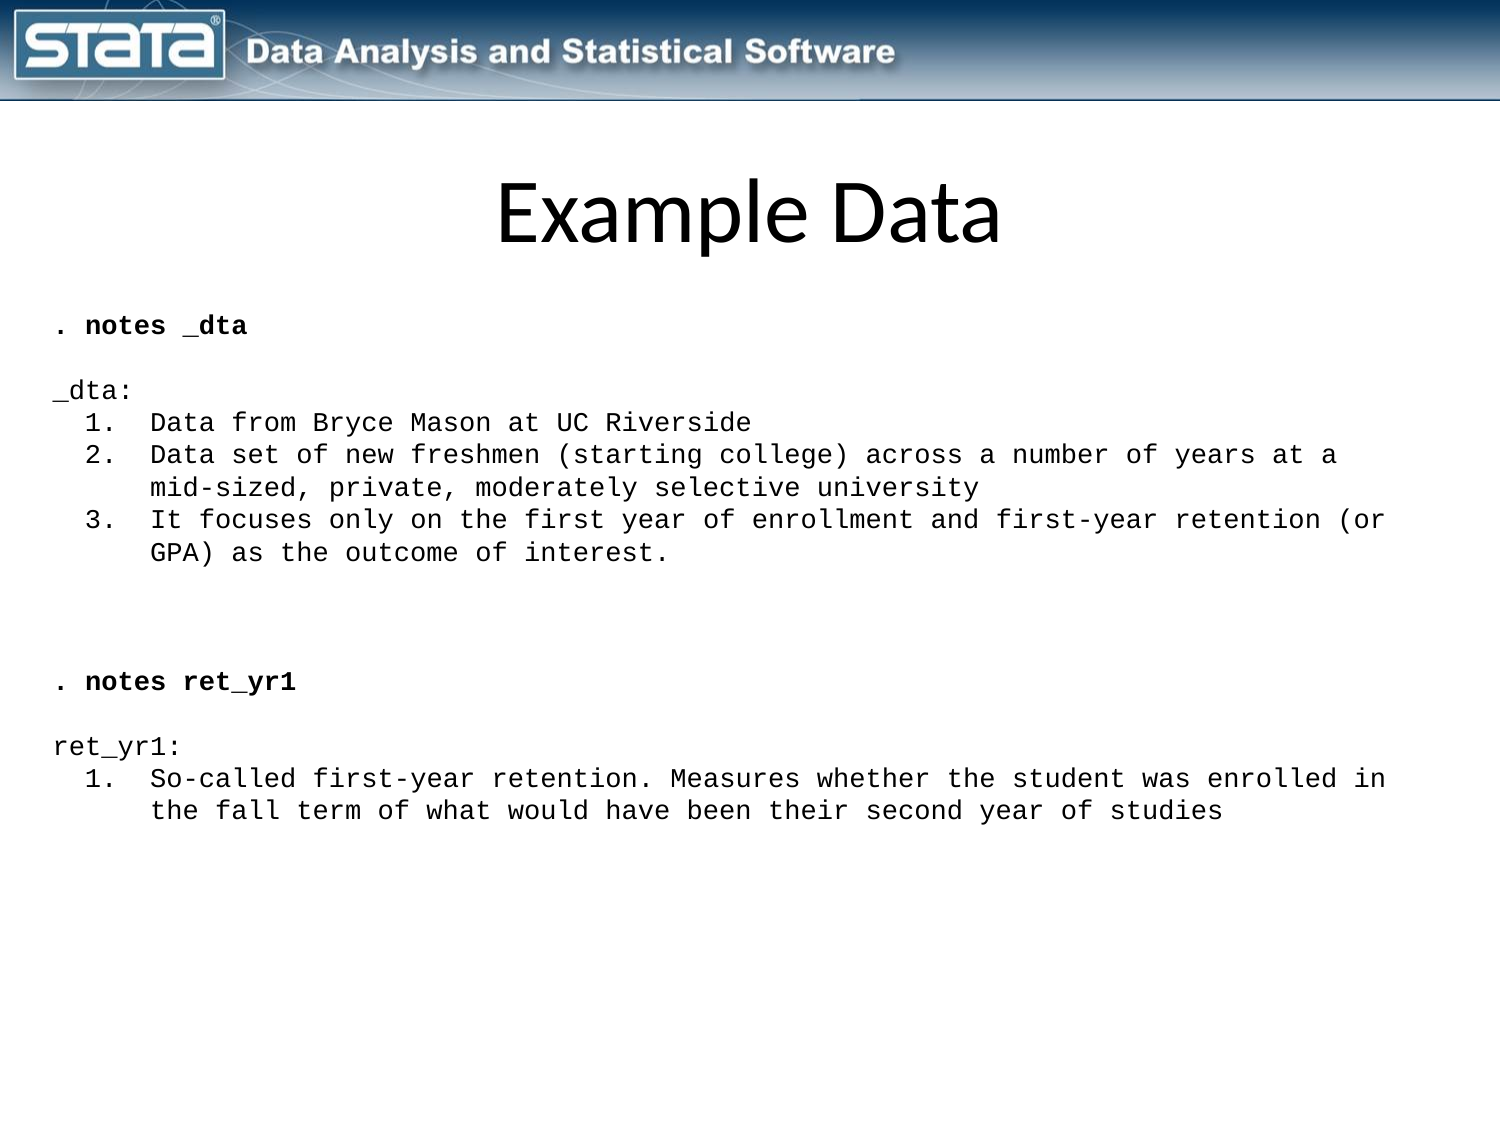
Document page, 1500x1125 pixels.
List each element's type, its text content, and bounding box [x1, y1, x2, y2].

title Example Data [75, 125, 1425, 288]
list . notes _dta _dta: 1. Data from Bryce Mason at UC Riverside 2. Data set of new freshmen (starting college) across a number of years at a mid-sized, private, moderately selective university 3. It focuses only on the first year of enrollment and first-year retention (or GPA) as the outcome of interest. . notes ret_yr1 ret_yr1: 1. So-called first-year retention. Measures whether the student was enrolled in the fall term of what would have been their second year of studies [37, 299, 1488, 1075]
picture [0, 0, 1500, 101]
